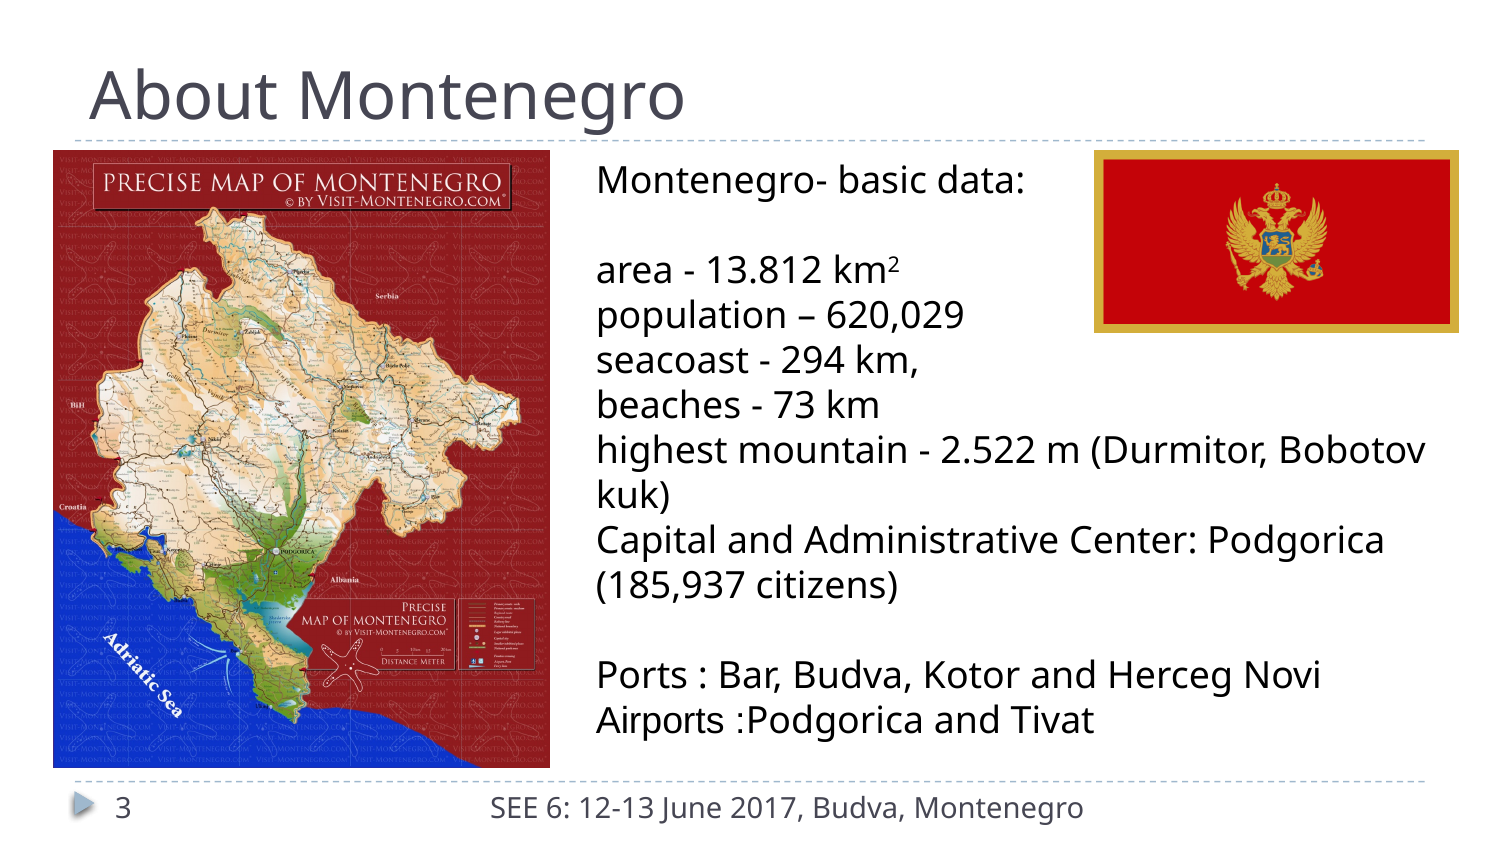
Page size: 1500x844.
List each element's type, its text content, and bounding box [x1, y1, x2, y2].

title About Montenegro [75, 28, 1425, 141]
picture [1093, 149, 1459, 333]
slide_number 3 [100, 782, 426, 827]
text_box Montenegro- basic data: area - 13.812 km2 population – 620,029 seacoast - 294 km, beaches - 73 km highest mountain - 2.522 m (Durmitor, Bobotov kuk) Capital and Administrative Center: Podgorica (185,937 citizens) Ports : Bar, Budva, Kotor and Herceg Novi Airports :Podgorica and Tivat [584, 150, 1444, 782]
picture [52, 149, 550, 769]
footer SEE 6: 12-13 June 2017, Budva, Montenegro [475, 782, 1459, 827]
